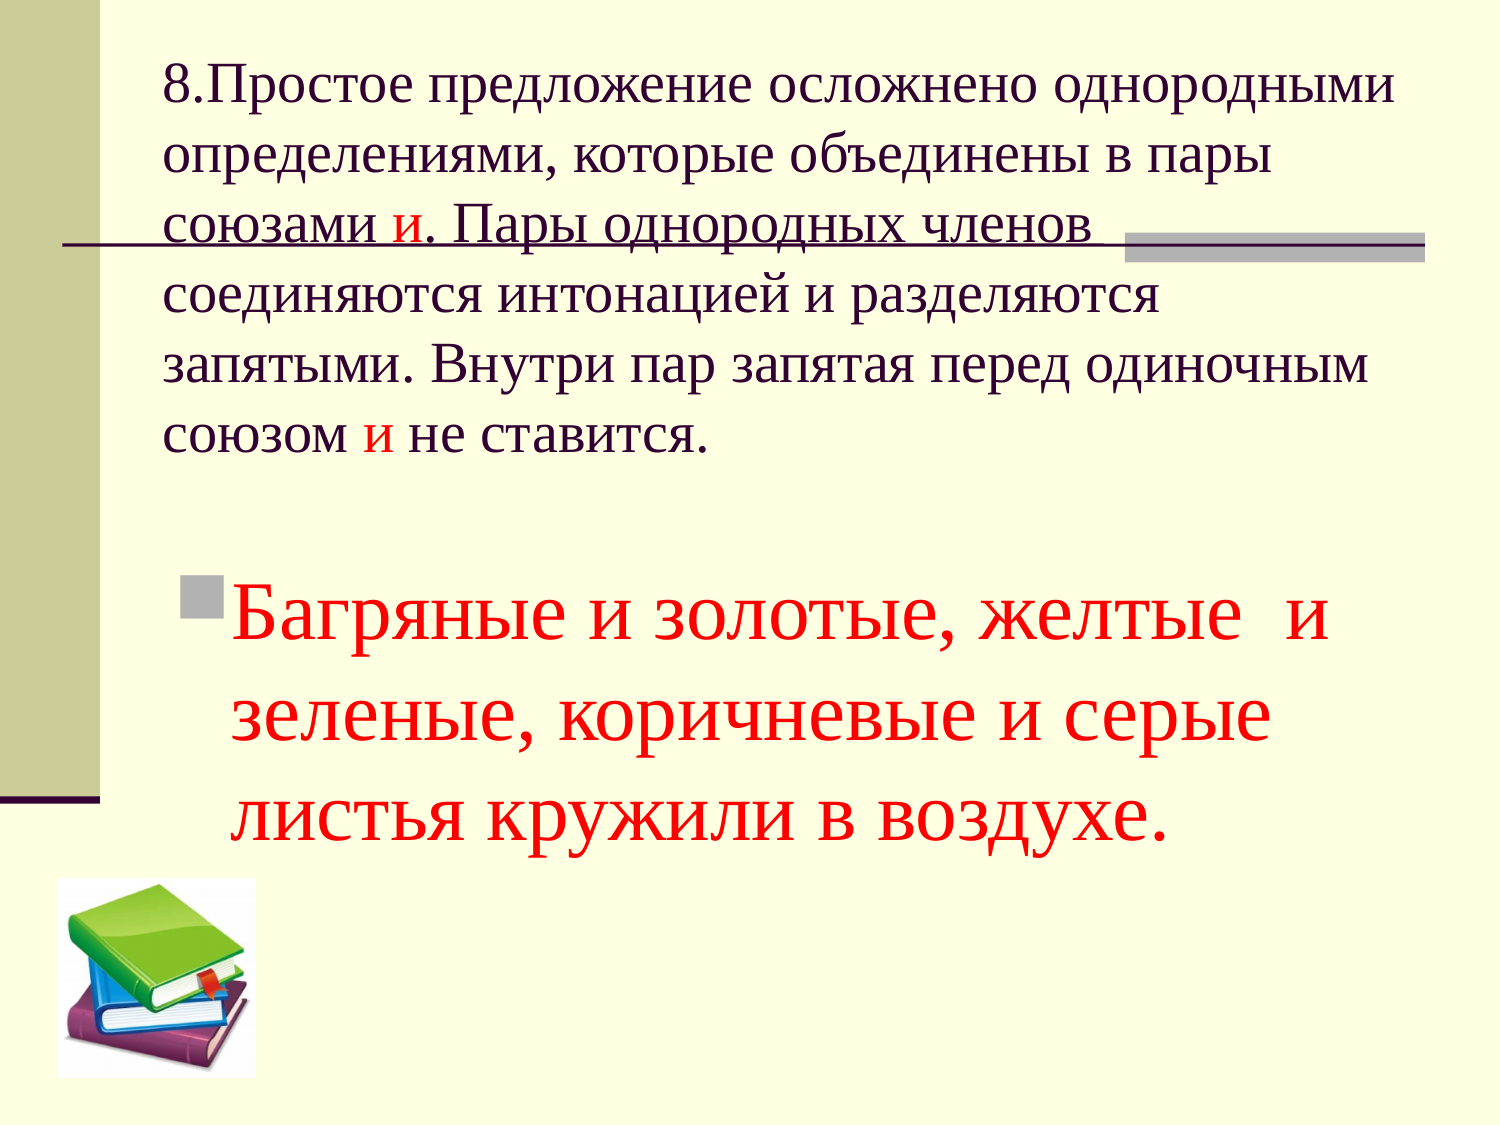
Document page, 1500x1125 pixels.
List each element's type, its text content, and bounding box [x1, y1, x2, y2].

list Багряные и золотые, желтые и зеленые, коричневые и серые листья кружили в воздухе. [159, 432, 1435, 1125]
title 8.Простое предложение осложнено однородными определениями, которые объединены в пары союзами и. Пары однородных членов соединяются интонацией и разделяются запятыми. Внутри пар запятая перед одиночным союзом и не ставится. [147, 160, 1423, 349]
picture [58, 878, 257, 1078]
